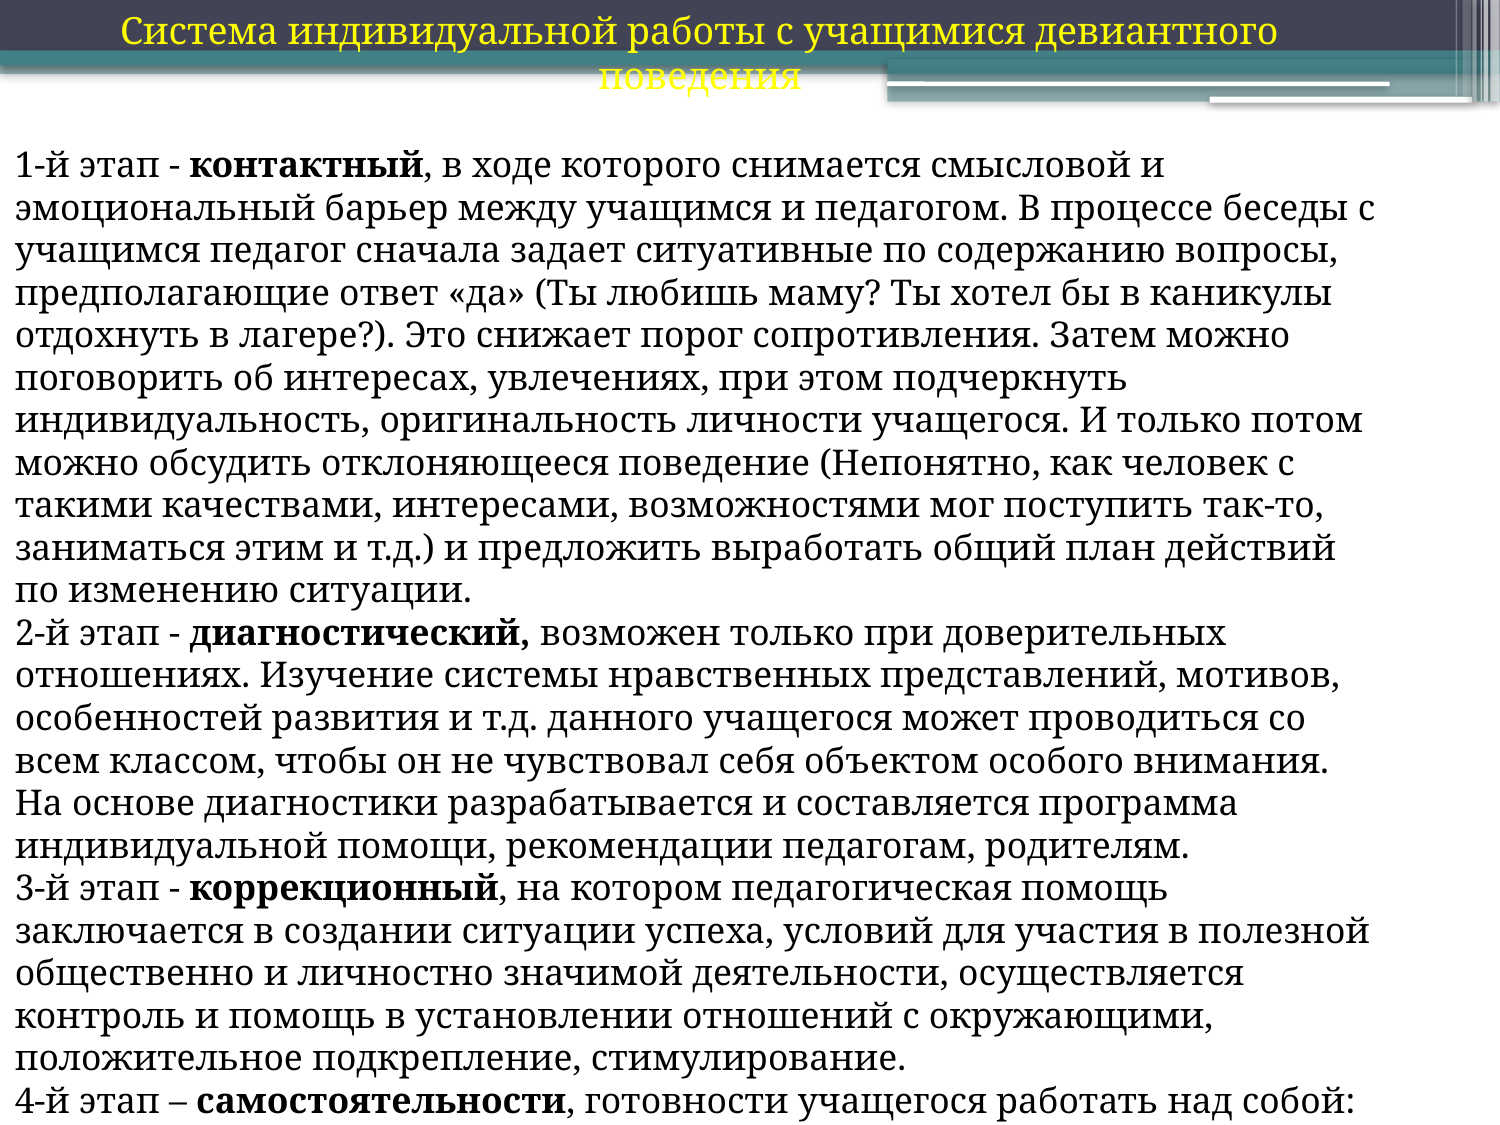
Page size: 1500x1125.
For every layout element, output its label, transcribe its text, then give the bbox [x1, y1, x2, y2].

text_box Система индивидуальной работы с учащимися девиантного поведения 1-й этап - контактный, в ходе которого снимается смысловой и эмоциональный барьер между учащимся и педагогом. В процессе беседы с учащимся педагог сначала задает ситуативные по содержанию вопросы, предполагающие ответ «да» (Ты любишь маму? Ты хотел бы в каникулы отдохнуть в лагере?). Это снижает порог сопротивления. Затем можно поговорить об интересах, увлечениях, при этом подчеркнуть индивидуальность, оригинальность личности учащегося. И только потом можно обсудить отклоняющееся поведение (Непонятно, как человек с такими качествами, интересами, возможностями мог поступить так-то, заниматься этим и т.д.) и предложить выработать общий план действий по изменению ситуации. 2-й этап - диагностический, возможен только при доверительных отношениях. Изучение системы нравственных представлений, мотивов, особенностей развития и т.д. данного учащегося может проводиться со всем классом, чтобы он не чувствовал себя объектом особого внимания. На основе диагностики разрабатывается и составляется программа индивидуальной помощи, рекомендации педагогам, родителям. 3-й этап - коррекционный, на котором педагогическая помощь заключается в создании ситуации успеха, условий для участия в полезной общественно и личностно значимой деятельности, осуществляется контроль и помощь в установлении отношений с окружающими, положительное подкрепление, стимулирование. 4-й этап – самостоятельности, готовности учащегося работать над собой: самоанализ, самокритика, самодисциплина, самоограничение и т.д. [0, 0, 1400, 1125]
